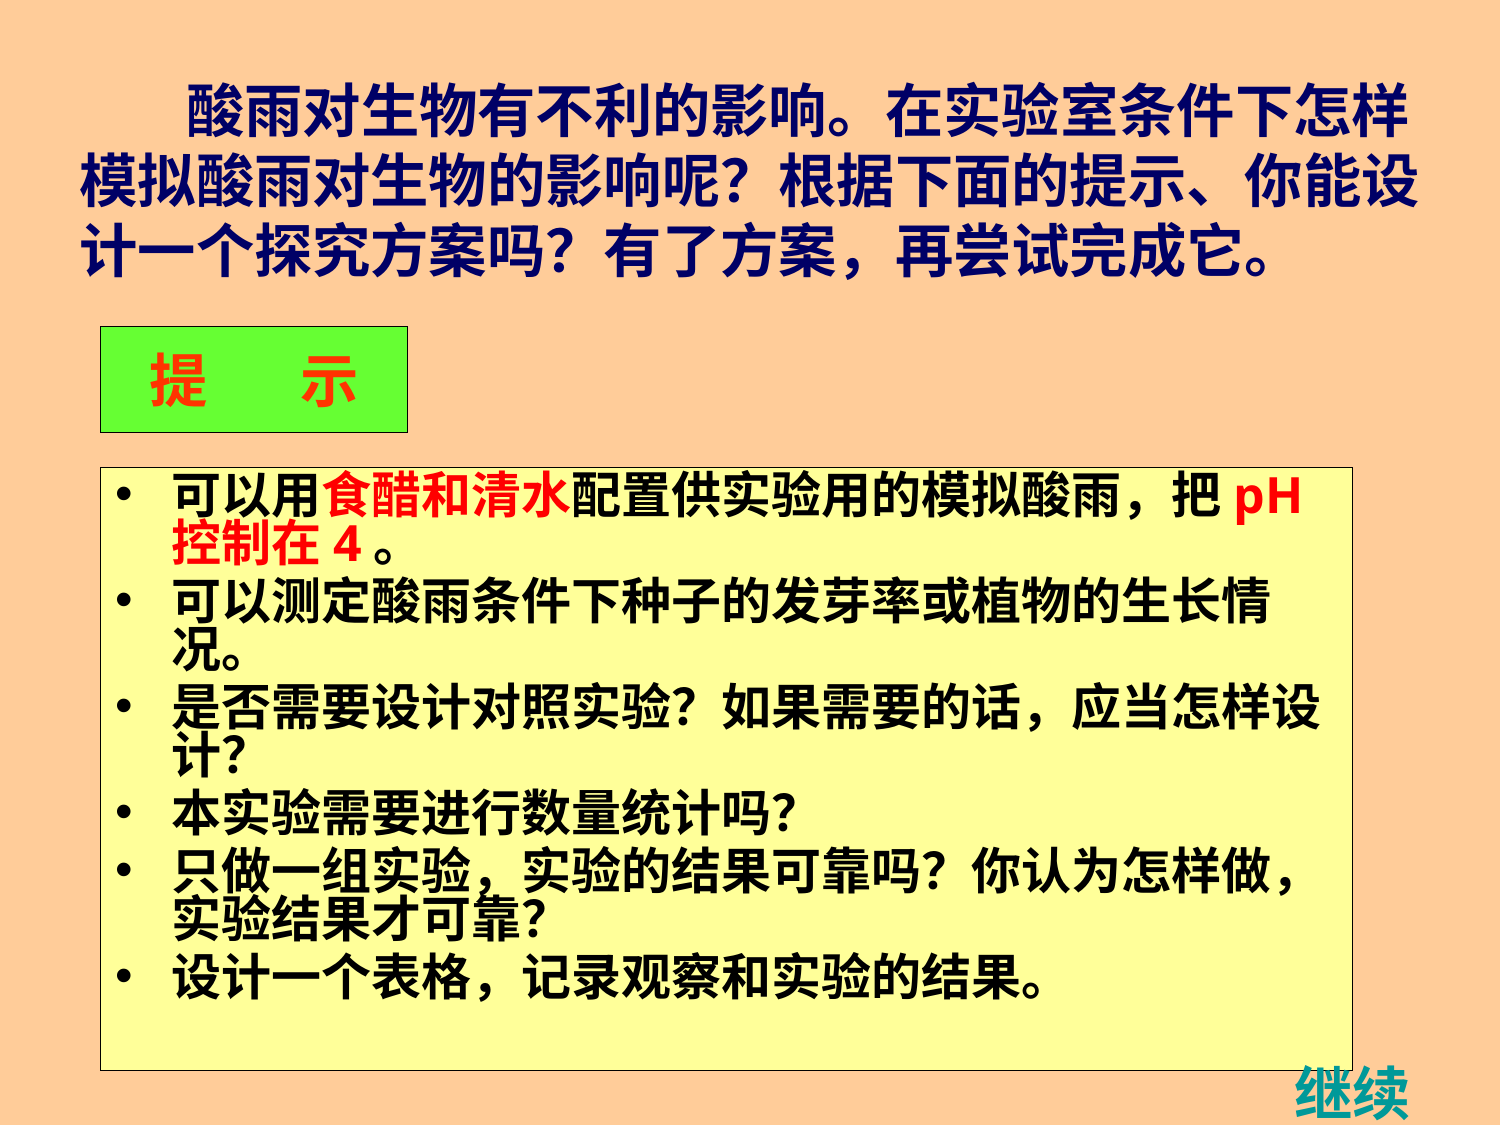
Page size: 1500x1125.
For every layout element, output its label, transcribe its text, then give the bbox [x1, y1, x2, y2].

title 提 示 [100, 326, 408, 433]
text_box 继续 [1151, 1034, 1500, 1125]
text_box 酸雨对生物有不利的影响。在实验室条件下怎样模拟酸雨对生物的影响呢？根据下面的提示、你能设计一个探究方案吗？有了方案，再尝试完成它。 [64, 66, 1477, 292]
list 可以用食醋和清水配置供实验用的模拟酸雨，把pH控制在4。 可以测定酸雨条件下种子的发芽率或植物的生长情况。 是否需要设计对照实验？如果需要的话，应当怎样设计？ 本实验需要进行数量统计吗？ 只做一组实验，实验的结果可靠吗？你认为怎样做，实验结果才可靠？ 设计一个表格，记录观察和实验的结果。 [100, 467, 1353, 1071]
